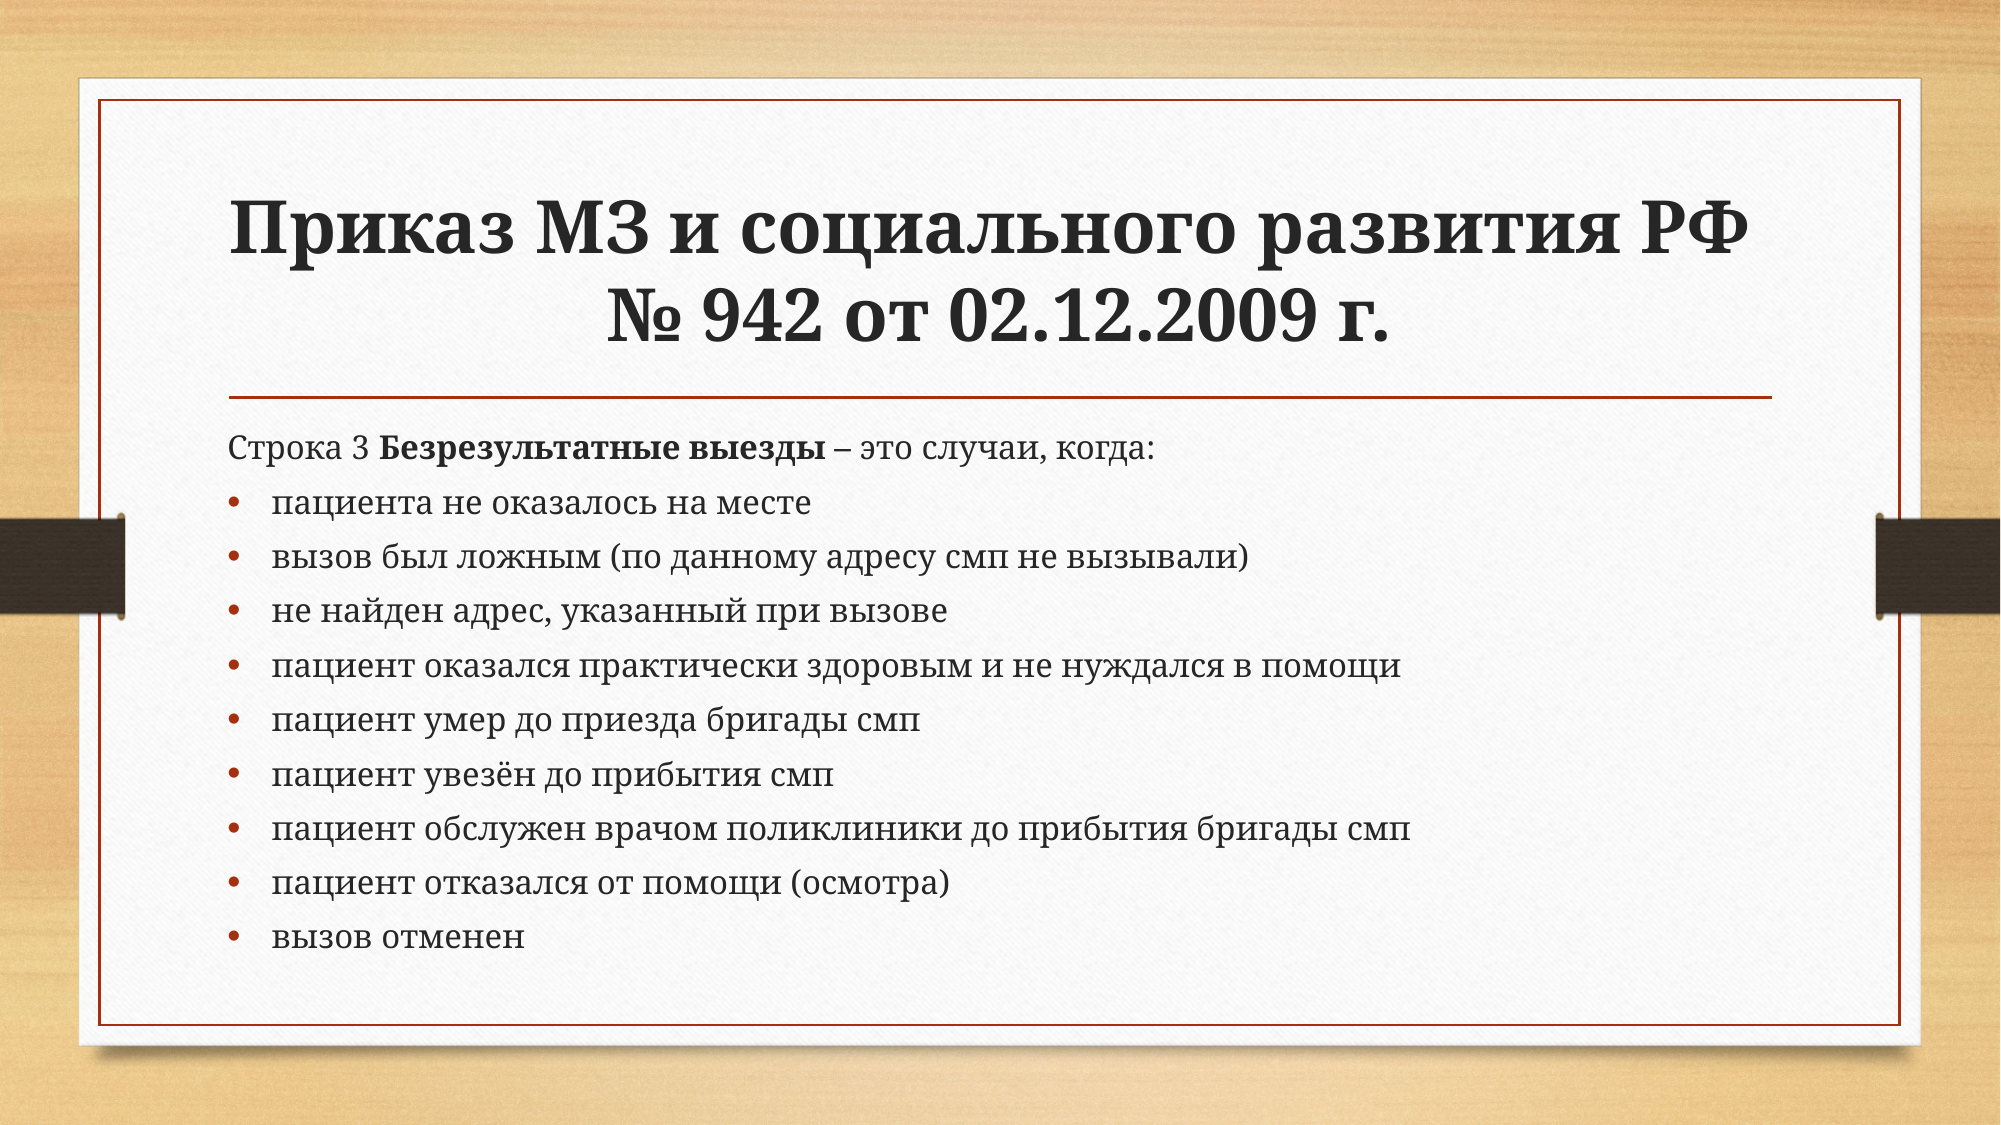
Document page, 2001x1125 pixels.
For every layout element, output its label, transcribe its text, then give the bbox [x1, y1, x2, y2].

list Строка 3 Безрезультатные выезды – это случаи, когда: пациента не оказалось на месте вызов был ложным (по данному адресу смп не вызывали) не найден адрес, указанный при вызове пациент оказался практически здоровым и не нуждался в помощи пациент умер до приезда бригады смп пациент увезён до прибытия смп пациент обслужен врачом поликлиники до прибытия бригады смп пациент отказался от помощи (осмотра) вызов отменен [212, 419, 1788, 964]
picture [0, 0, 2001, 1125]
title Приказ МЗ и социального развития РФ № 942 от 02.12.2009 г. [212, 161, 1788, 375]
